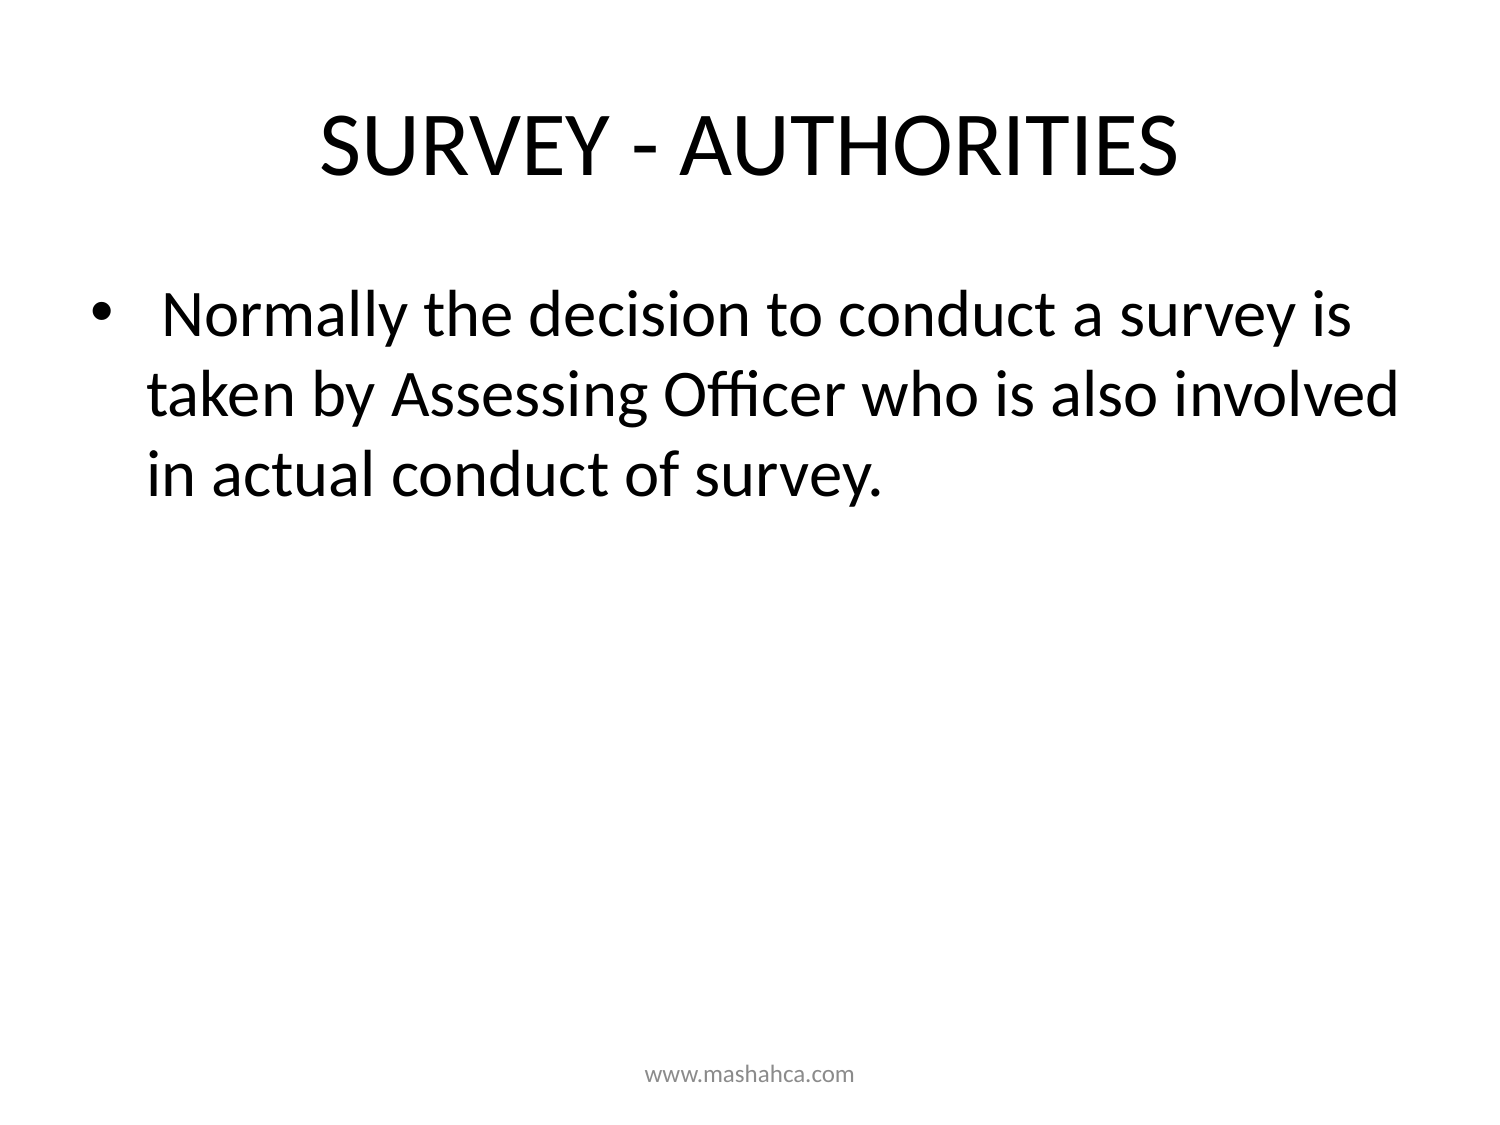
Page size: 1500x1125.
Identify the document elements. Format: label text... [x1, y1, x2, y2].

list Normally the decision to conduct a survey is taken by Assessing Officer who is also involved in actual conduct of survey. [75, 262, 1425, 1005]
footer www.mashahca.com [512, 1042, 988, 1103]
title SURVEY - AUTHORITIES [75, 45, 1425, 233]
